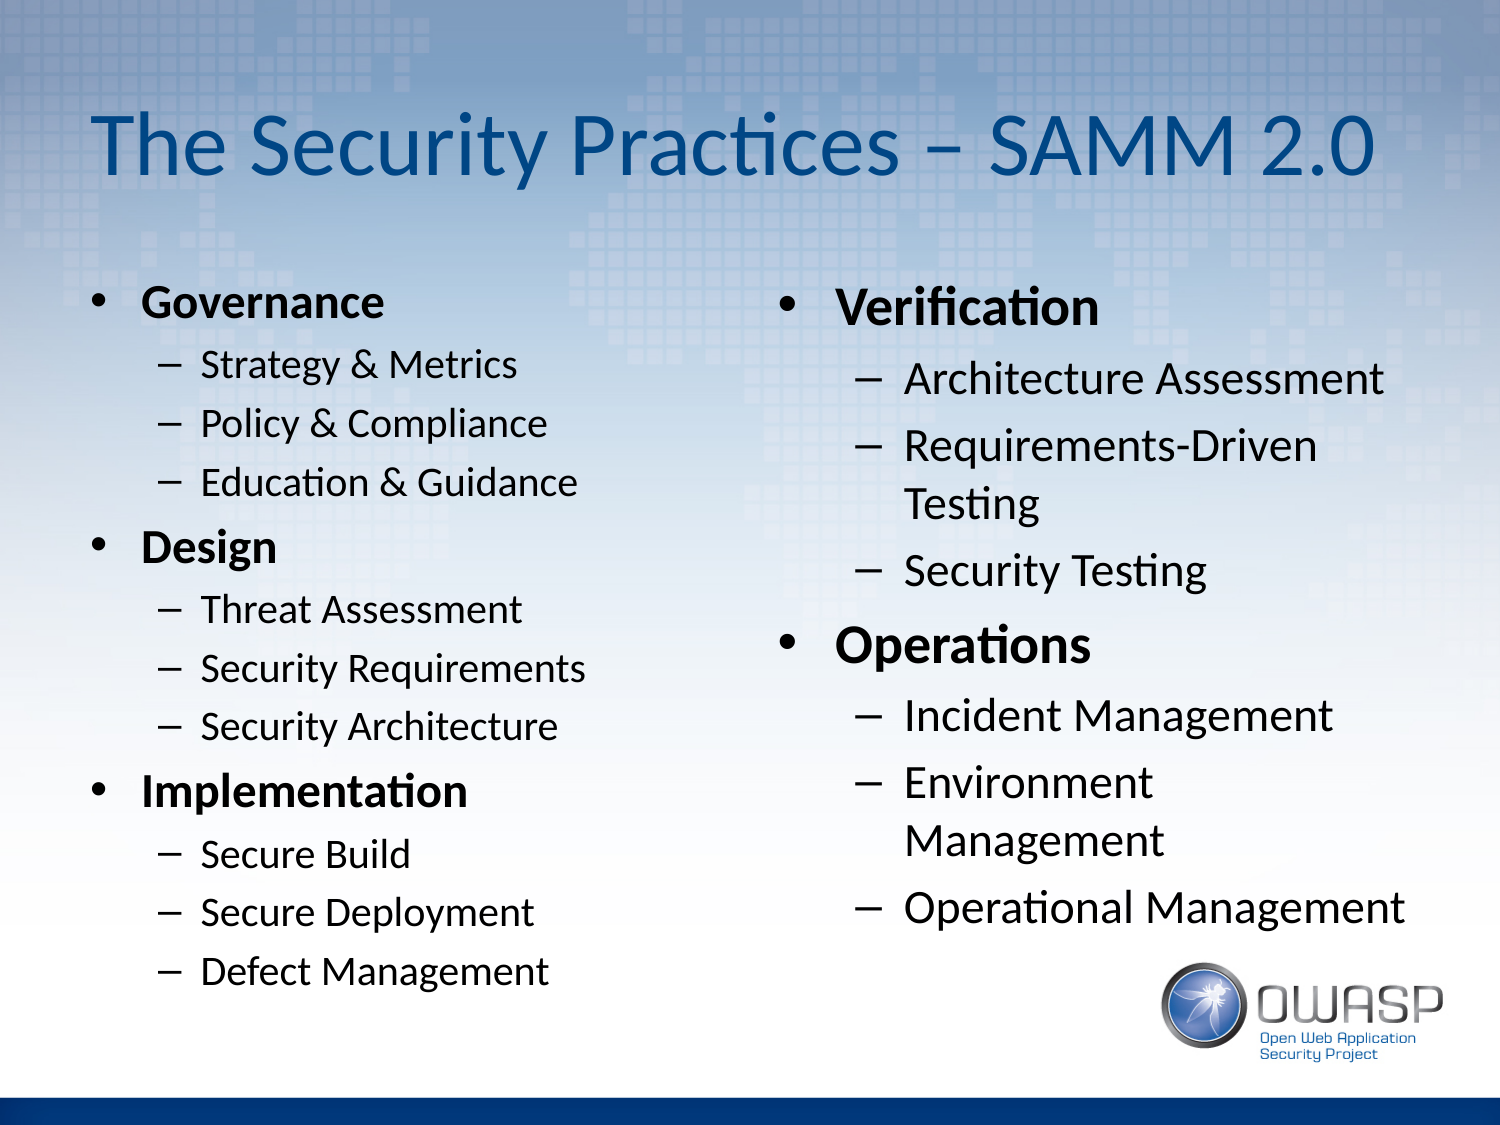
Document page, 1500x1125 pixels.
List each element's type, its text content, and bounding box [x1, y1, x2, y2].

picture [0, 0, 1500, 1125]
title The Security Practices – SAMM 2.0 [75, 45, 1425, 233]
list Governance Strategy & Metrics Policy & Compliance Education & Guidance Design Threat Assessment Security Requirements Security Architecture Implementation Secure Build Secure Deployment Defect Management [75, 262, 738, 1005]
list Verification Architecture Assessment Requirements-Driven Testing Security Testing Operations Incident Management Environment Management Operational Management [762, 262, 1425, 1005]
